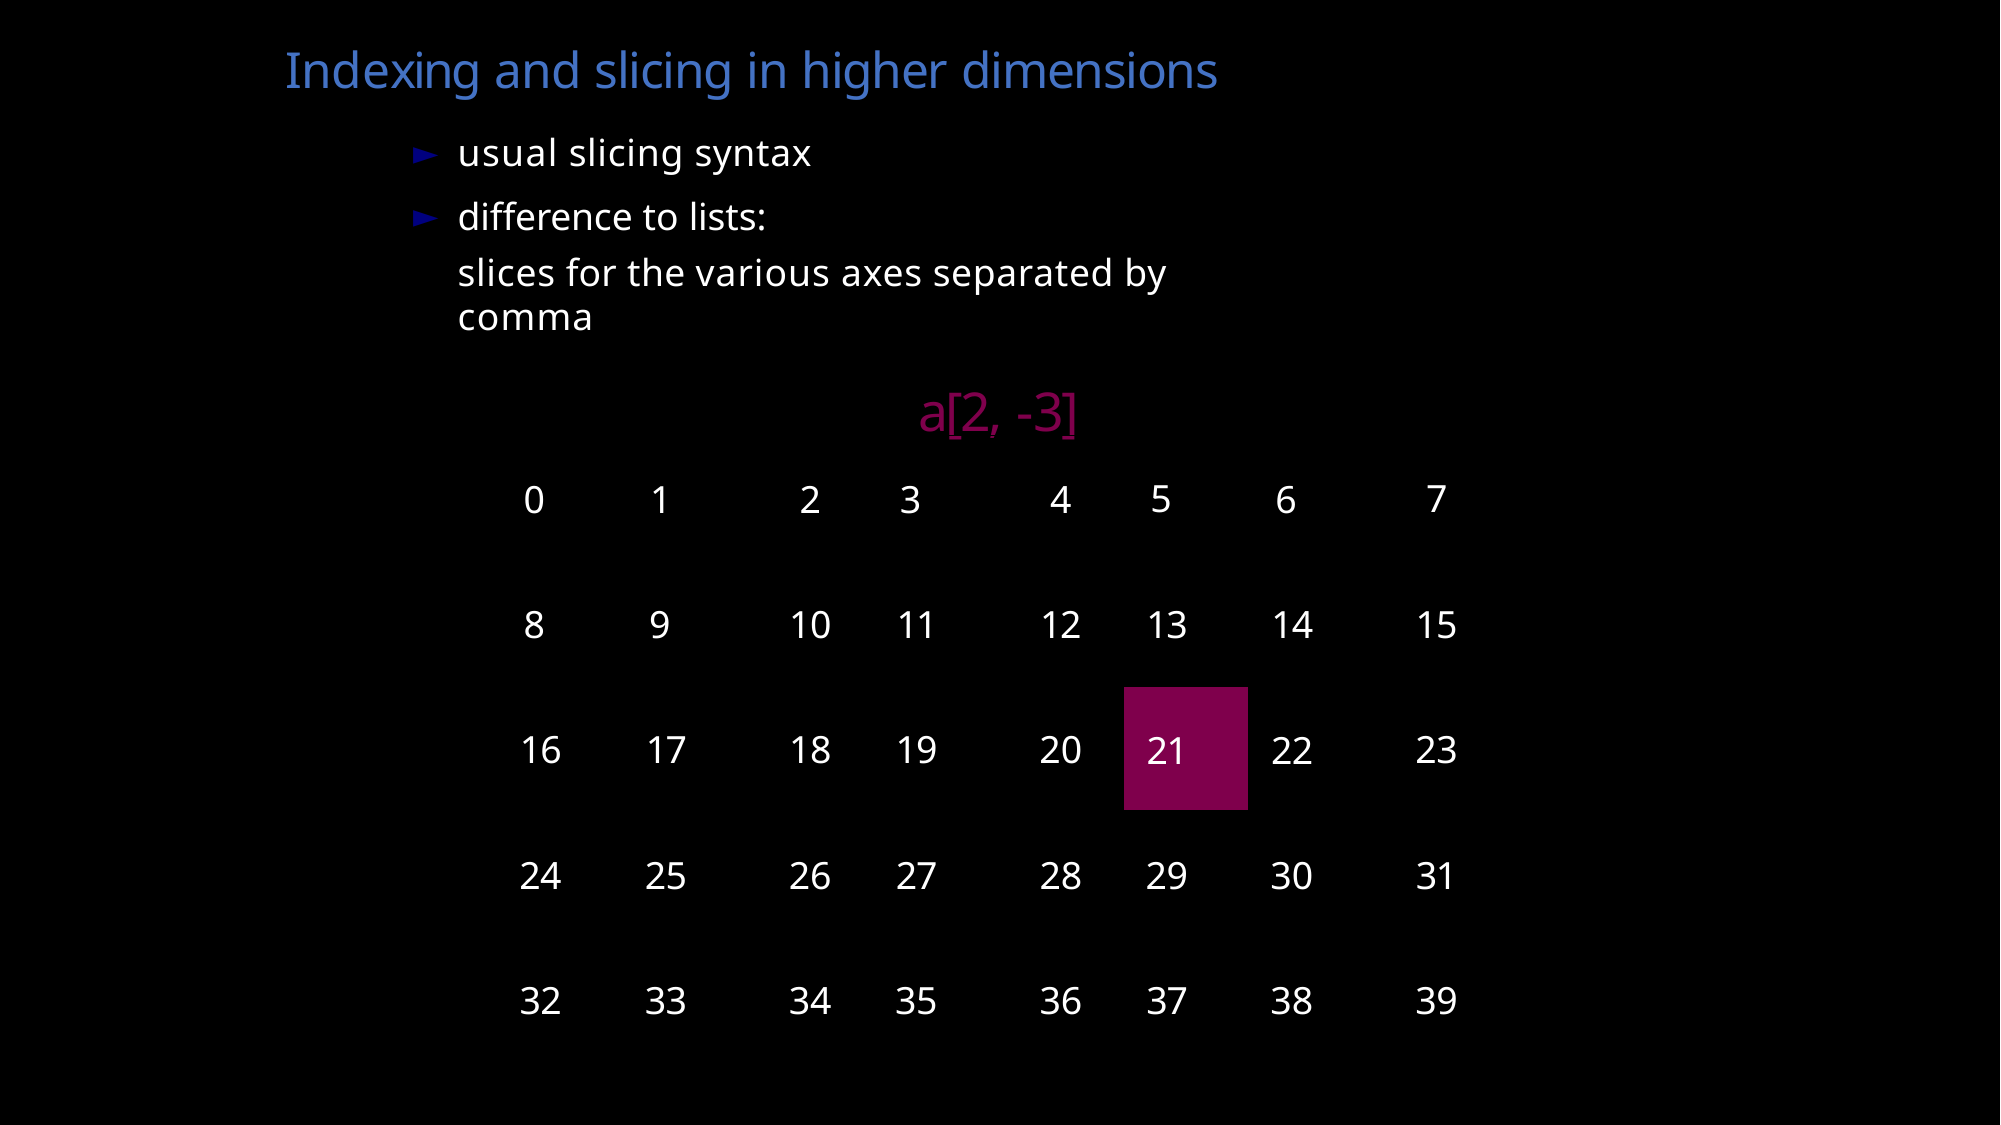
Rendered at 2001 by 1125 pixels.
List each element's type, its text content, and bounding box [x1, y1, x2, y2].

table_cell 14 [1249, 561, 1373, 685]
text_box usual slicing syntax difference to lists: slices for the various axes separated by comma a[2, -3] [405, 106, 1284, 442]
table_cell 12 [999, 561, 1123, 685]
table_header 2 [748, 436, 872, 560]
table_cell 9 [623, 561, 747, 685]
table_cell 25 [623, 812, 747, 936]
table_header 0 [498, 436, 622, 560]
table_header 6 [1249, 436, 1373, 560]
table_cell 20 [999, 687, 1123, 810]
table_cell 18 [748, 687, 872, 810]
table_cell 24 [498, 812, 622, 936]
table_header 4 [999, 436, 1123, 560]
table_header 7 [1375, 436, 1499, 560]
table_header 1 [623, 436, 747, 560]
table_cell 22 [1249, 687, 1373, 810]
table_cell 15 [1375, 561, 1499, 685]
table_cell 21 [1124, 687, 1248, 810]
table_cell 11 [874, 561, 998, 685]
table_cell 35 [874, 937, 998, 1061]
table_cell 39 [1375, 937, 1499, 1061]
table_cell 26 [748, 812, 872, 936]
table_header 3 [874, 436, 998, 560]
table_cell 28 [999, 812, 1123, 936]
table_cell 29 [1124, 812, 1248, 936]
table_cell 30 [1249, 812, 1373, 936]
table_cell 13 [1124, 561, 1248, 685]
table_header 5 [1124, 436, 1248, 560]
table_cell 27 [874, 812, 998, 936]
table_cell 38 [1249, 937, 1373, 1061]
table_cell 37 [1124, 937, 1248, 1061]
table_cell 17 [623, 687, 747, 810]
table_cell 31 [1375, 812, 1499, 936]
table_cell 33 [623, 937, 747, 1061]
table_cell 23 [1375, 687, 1499, 810]
table_cell 16 [498, 687, 622, 810]
title Indexing and slicing in higher dimensions [281, 0, 1240, 163]
table_cell 32 [498, 937, 622, 1061]
table_cell 8 [498, 561, 622, 685]
table_cell 36 [999, 937, 1123, 1061]
table_cell 10 [748, 561, 872, 685]
table_cell 34 [748, 937, 872, 1061]
table_cell 19 [874, 687, 998, 810]
